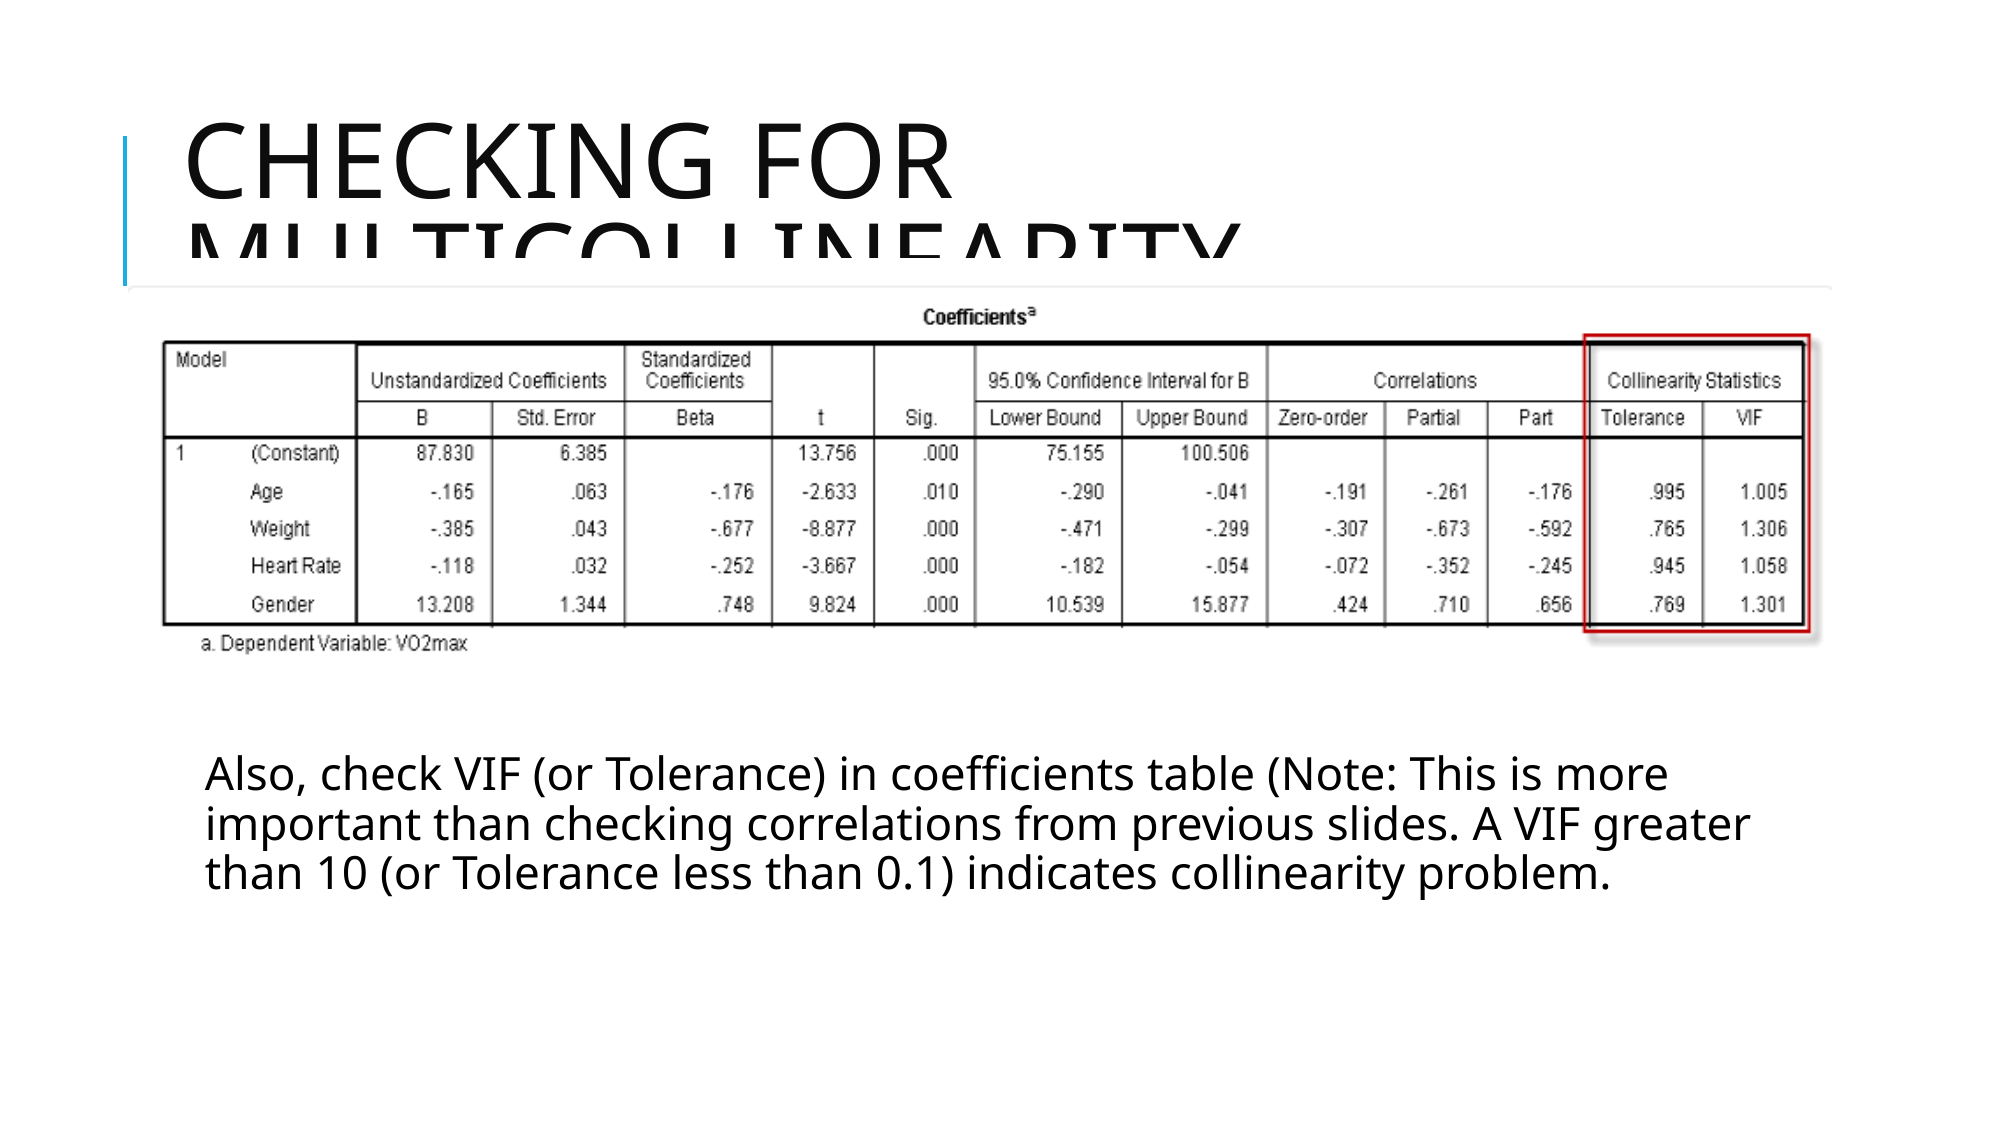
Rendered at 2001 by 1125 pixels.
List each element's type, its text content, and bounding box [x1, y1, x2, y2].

title Checking for multicollinearity [168, 96, 1763, 253]
picture [128, 258, 1833, 668]
list Also, check VIF (or Tolerance) in coefficients table (Note: This is more important than checking correlations from previous slides. A VIF greater than 10 (or Tolerance less than 0.1) indicates collinearity problem. [182, 743, 1763, 1035]
